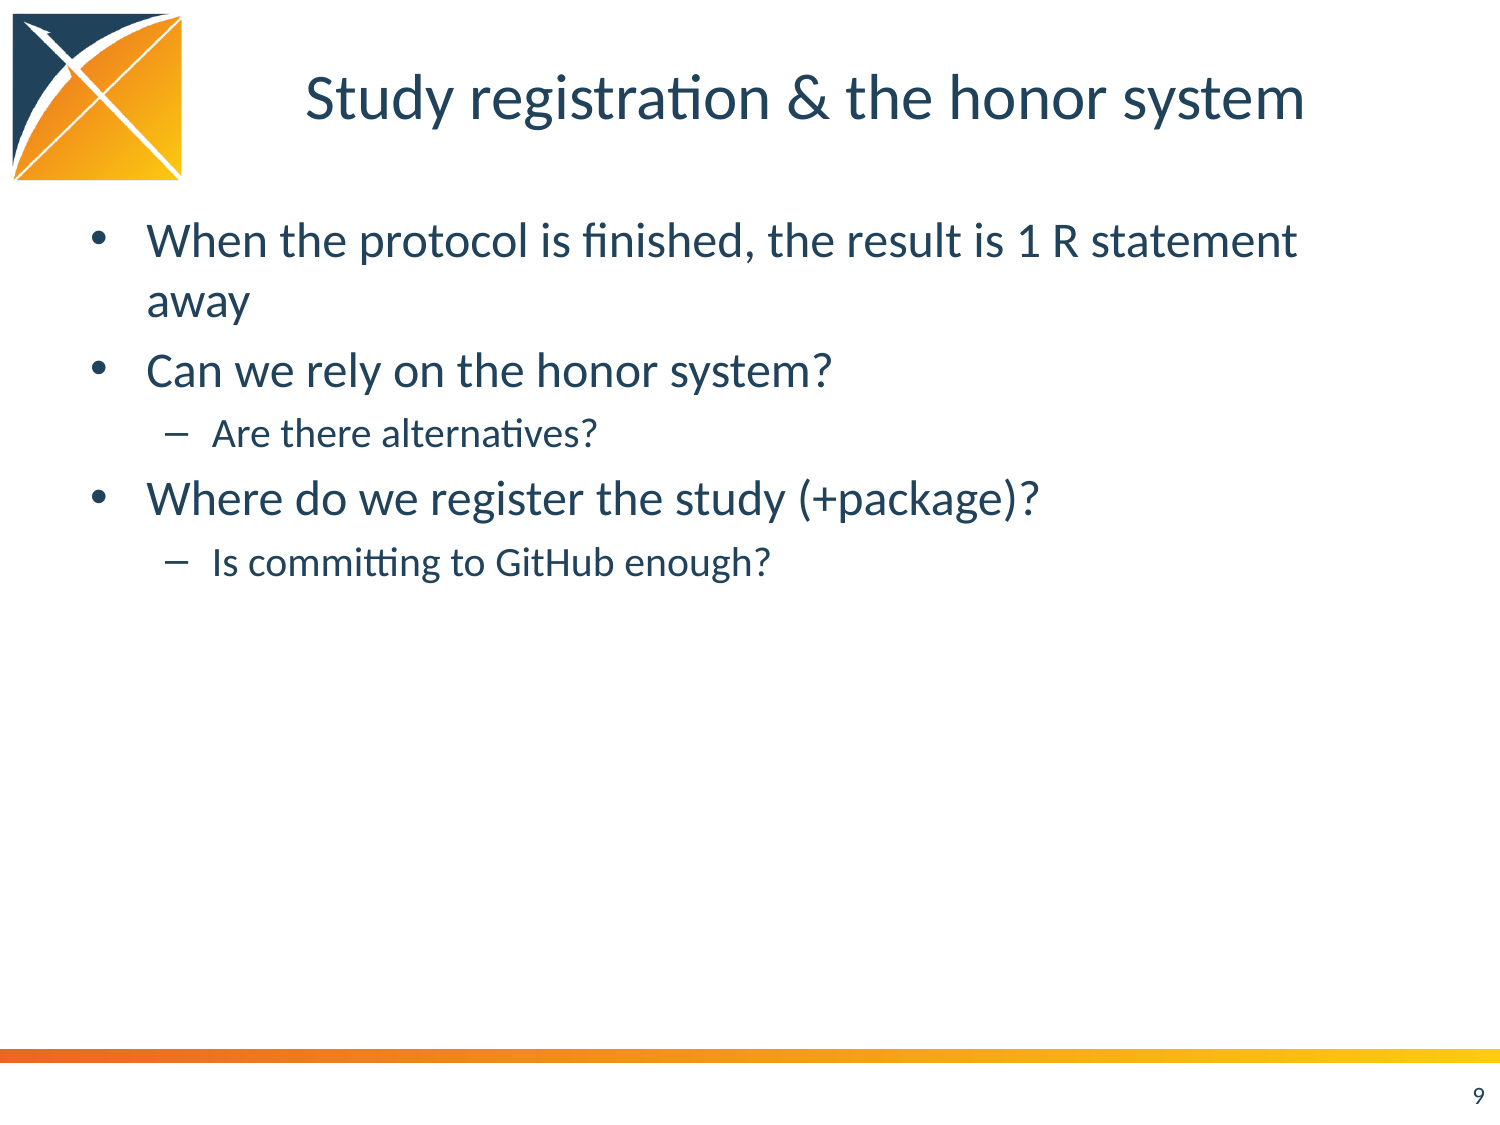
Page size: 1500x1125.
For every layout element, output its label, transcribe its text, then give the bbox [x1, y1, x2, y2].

picture [0, 0, 206, 200]
list When the protocol is finished, the result is 1 R statement away Can we rely on the honor system? Are there alternatives? Where do we register the study (+package)? Is committing to GitHub enough? [75, 200, 1425, 1005]
slide_number 9 [1149, 1065, 1500, 1125]
title Study registration & the honor system [187, 24, 1425, 163]
